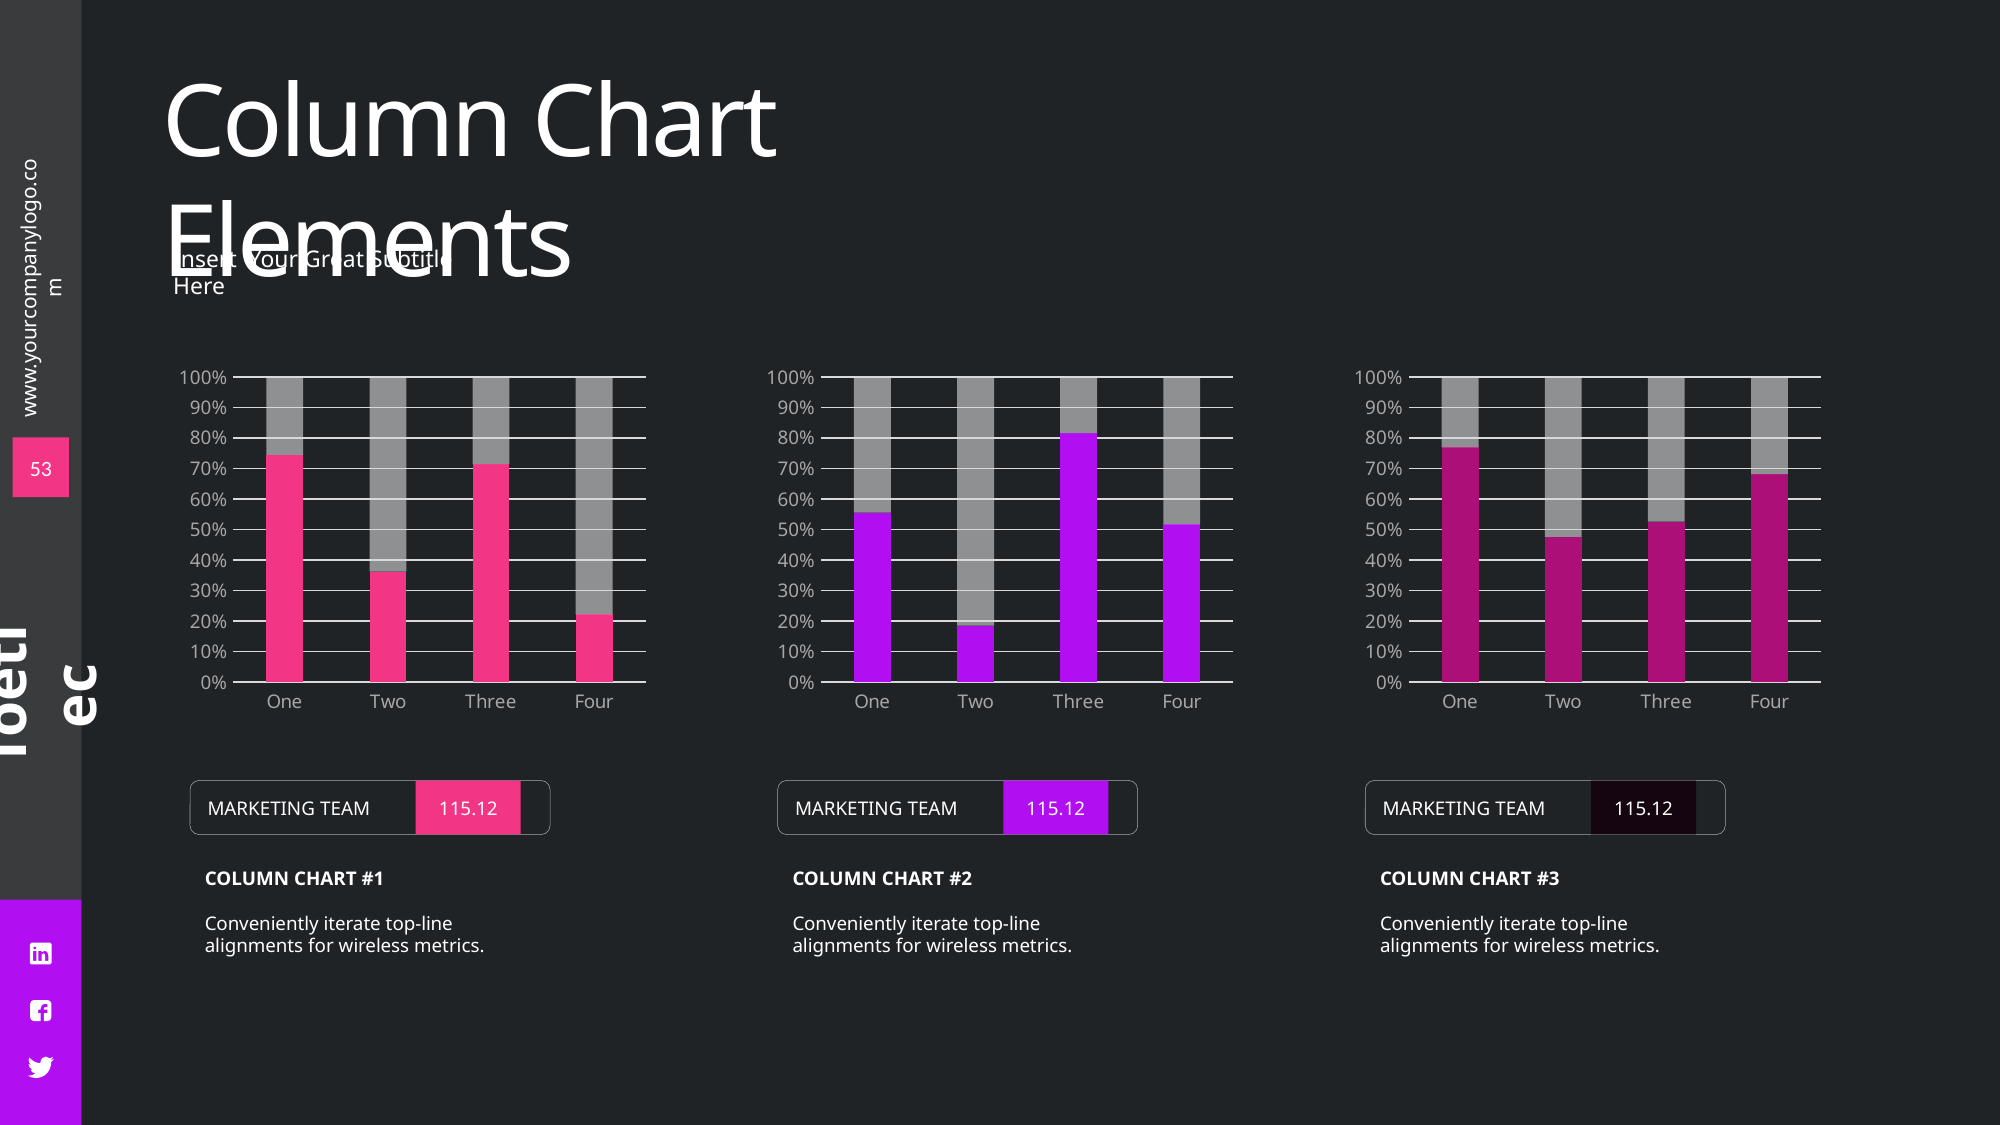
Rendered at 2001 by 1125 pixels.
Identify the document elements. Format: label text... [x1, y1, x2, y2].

text_box Insert Your Great Subtitle Here [158, 237, 512, 307]
slide_number 53 [12, 437, 69, 498]
text_box Column Chart Elements [147, 116, 987, 236]
text_box 115.12 [1590, 779, 1697, 835]
chart [756, 356, 1244, 722]
text_box COLUMN CHART #3 Conveniently iterate top-line alignments for wireless metrics. [1365, 859, 1726, 964]
text_box MARKETING TEAM [1364, 779, 1727, 836]
chart [169, 356, 656, 722]
text_box MARKETING TEAM [188, 779, 552, 836]
text_box MARKETING TEAM [776, 779, 1139, 836]
text_box 115.12 [415, 779, 522, 835]
text_box 115.12 [1002, 779, 1109, 835]
text_box COLUMN CHART #1 Conveniently iterate top-line alignments for wireless metrics. [190, 859, 550, 964]
chart [1344, 356, 1831, 722]
text_box COLUMN CHART #2 Conveniently iterate top-line alignments for wireless metrics. [777, 859, 1138, 964]
